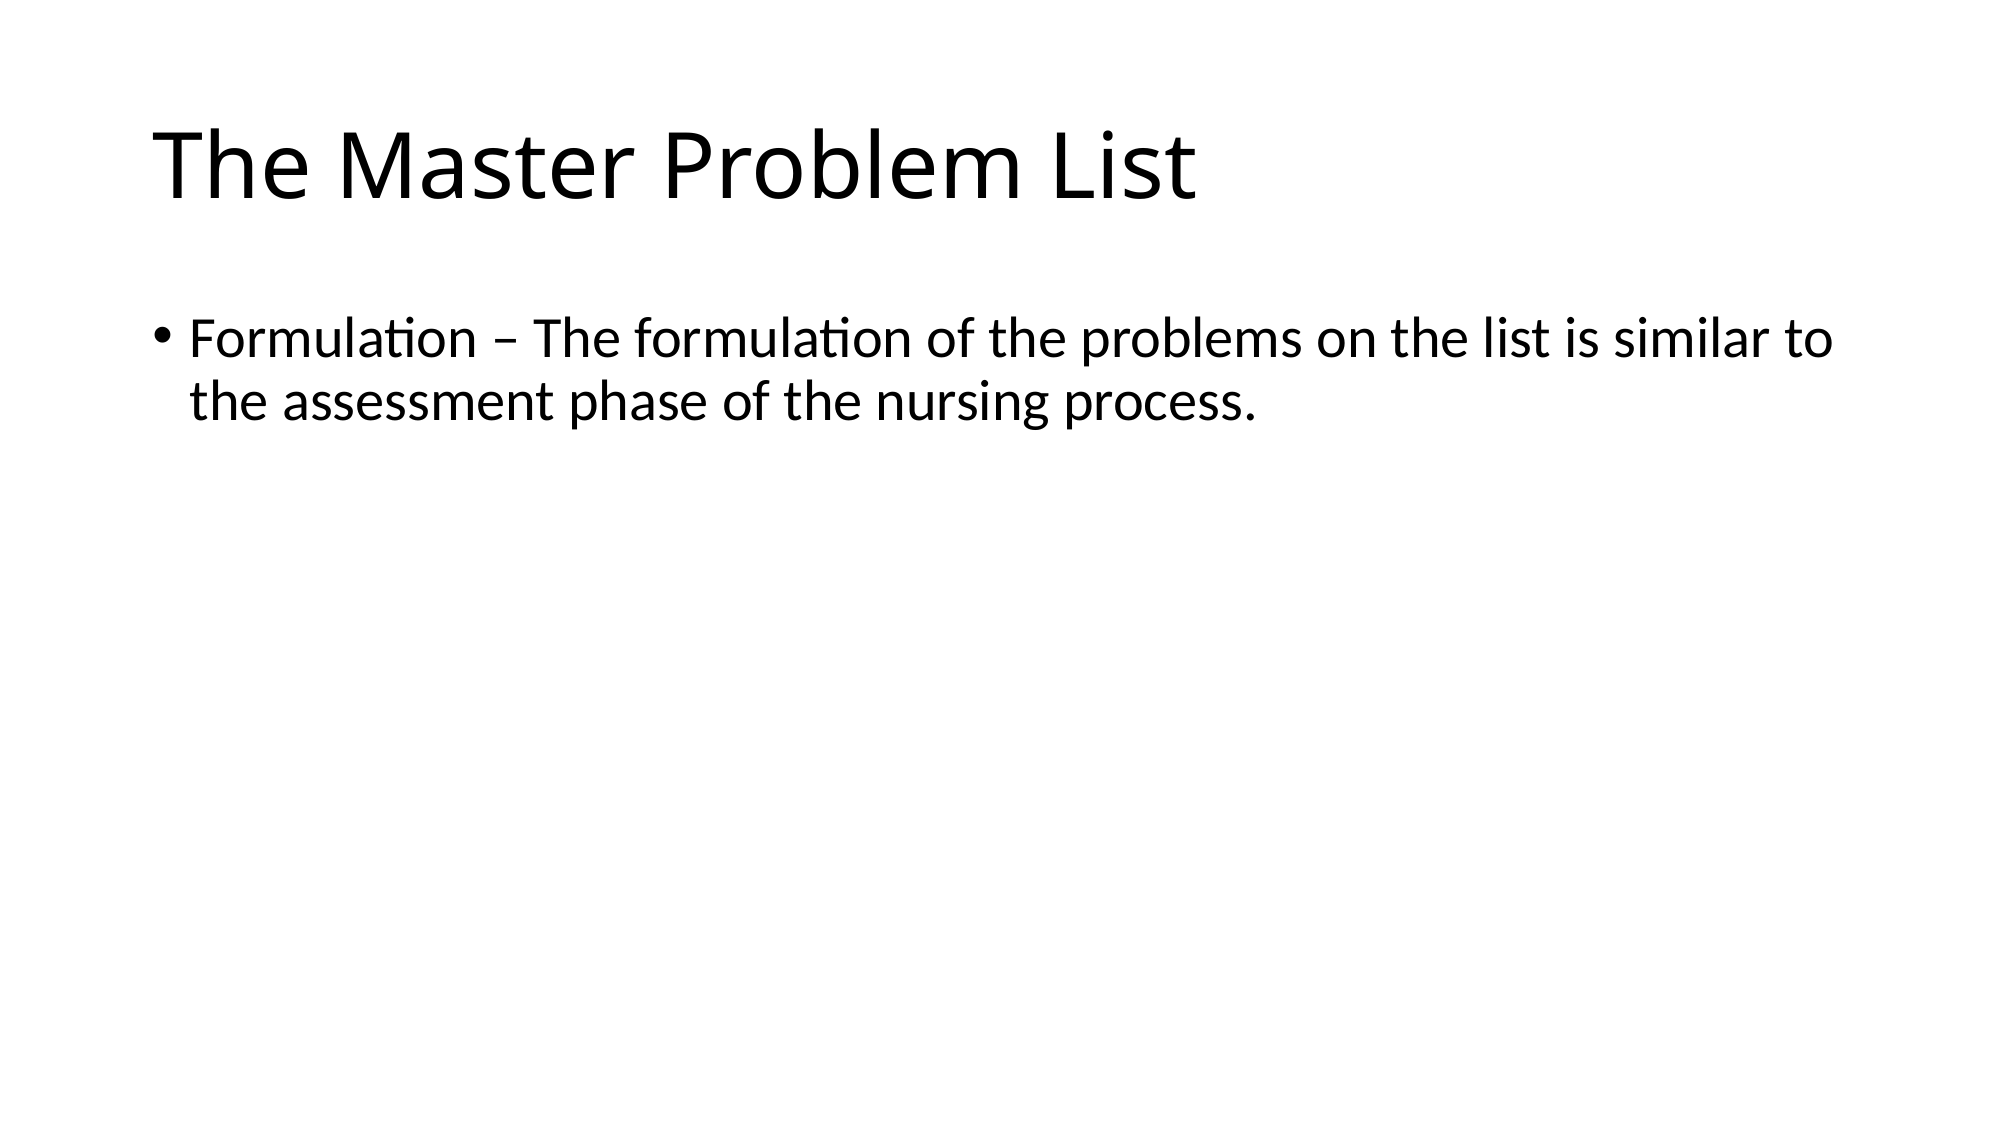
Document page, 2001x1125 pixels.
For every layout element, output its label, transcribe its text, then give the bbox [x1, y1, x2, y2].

list Formulation – The formulation of the problems on the list is similar to the assessment phase of the nursing process. [137, 299, 1863, 1014]
title The Master Problem List [137, 59, 1863, 278]
